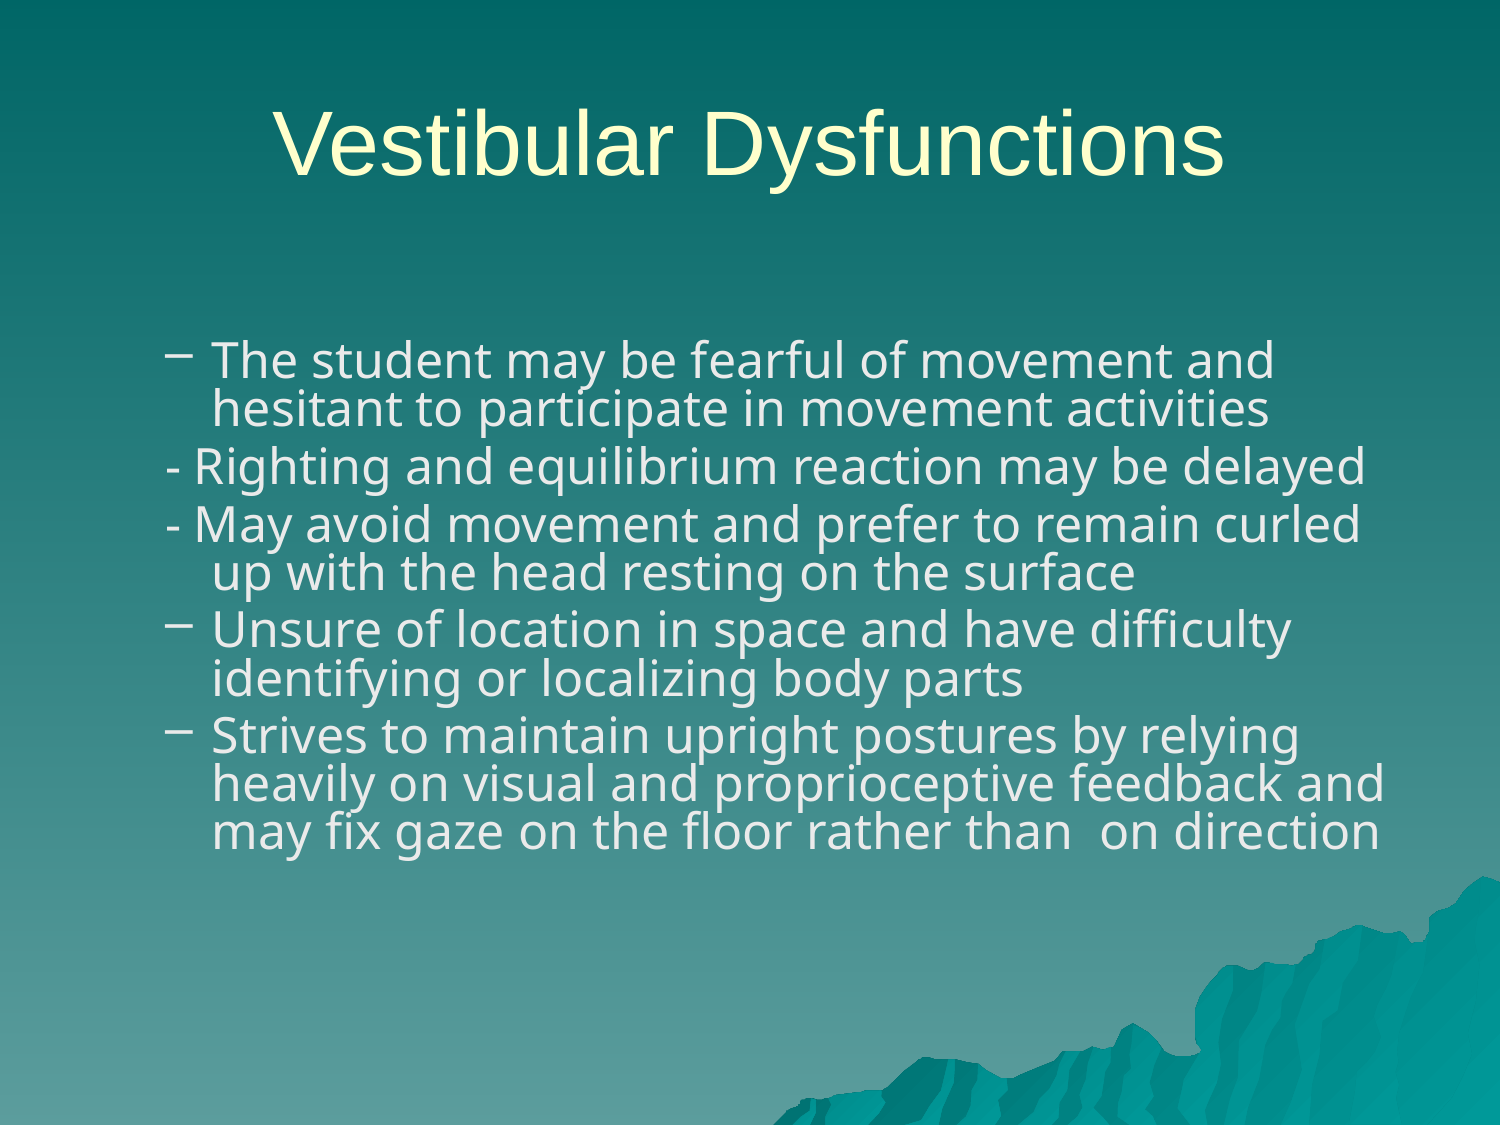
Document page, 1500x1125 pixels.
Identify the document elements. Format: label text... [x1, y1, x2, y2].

title Vestibular Dysfunctions [74, 45, 1426, 233]
list The student may be fearful of movement and hesitant to participate in movement activities - Righting and equilibrium reaction may be delayed - May avoid movement and prefer to remain curled up with the head resting on the surface Unsure of location in space and have difficulty identifying or localizing body parts Strives to maintain upright postures by relying heavily on visual and proprioceptive feedback and may fix gaze on the floor rather than on direction [74, 262, 1426, 1006]
